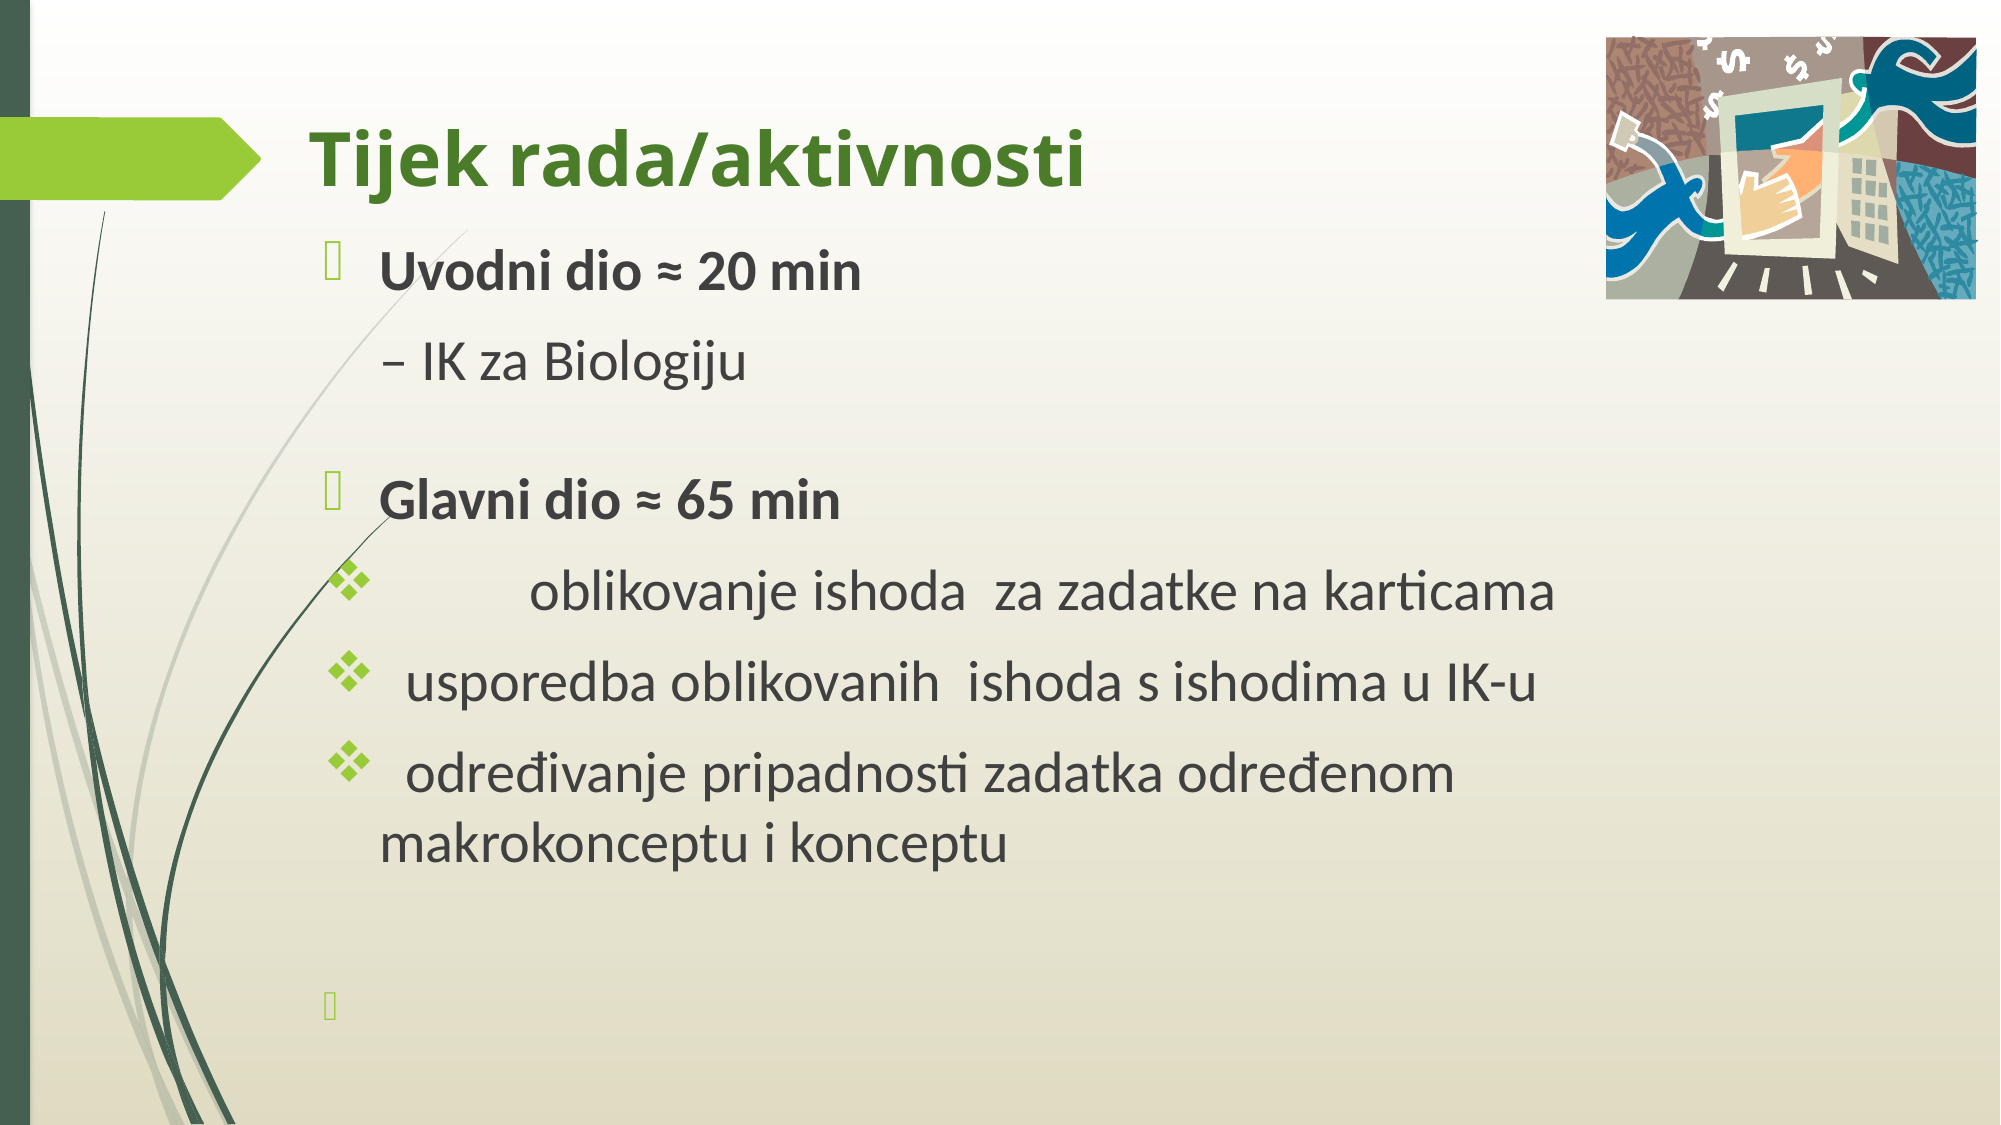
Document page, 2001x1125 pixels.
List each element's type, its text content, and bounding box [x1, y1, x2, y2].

title Tijek rada/aktivnosti [293, 104, 1606, 214]
picture [1657, 0, 1928, 357]
picture [1897, 53, 1928, 77]
list Uvodni dio ≈ 20 min – IK za Biologiju Glavni dio ≈ 65 min oblikovanje ishoda za zadatke na karticama usporedba oblikovanih ishoda s ishodima u IK-u određivanje pripadnosti zadatka određenom makrokonceptu i konceptu [308, 224, 1712, 1098]
